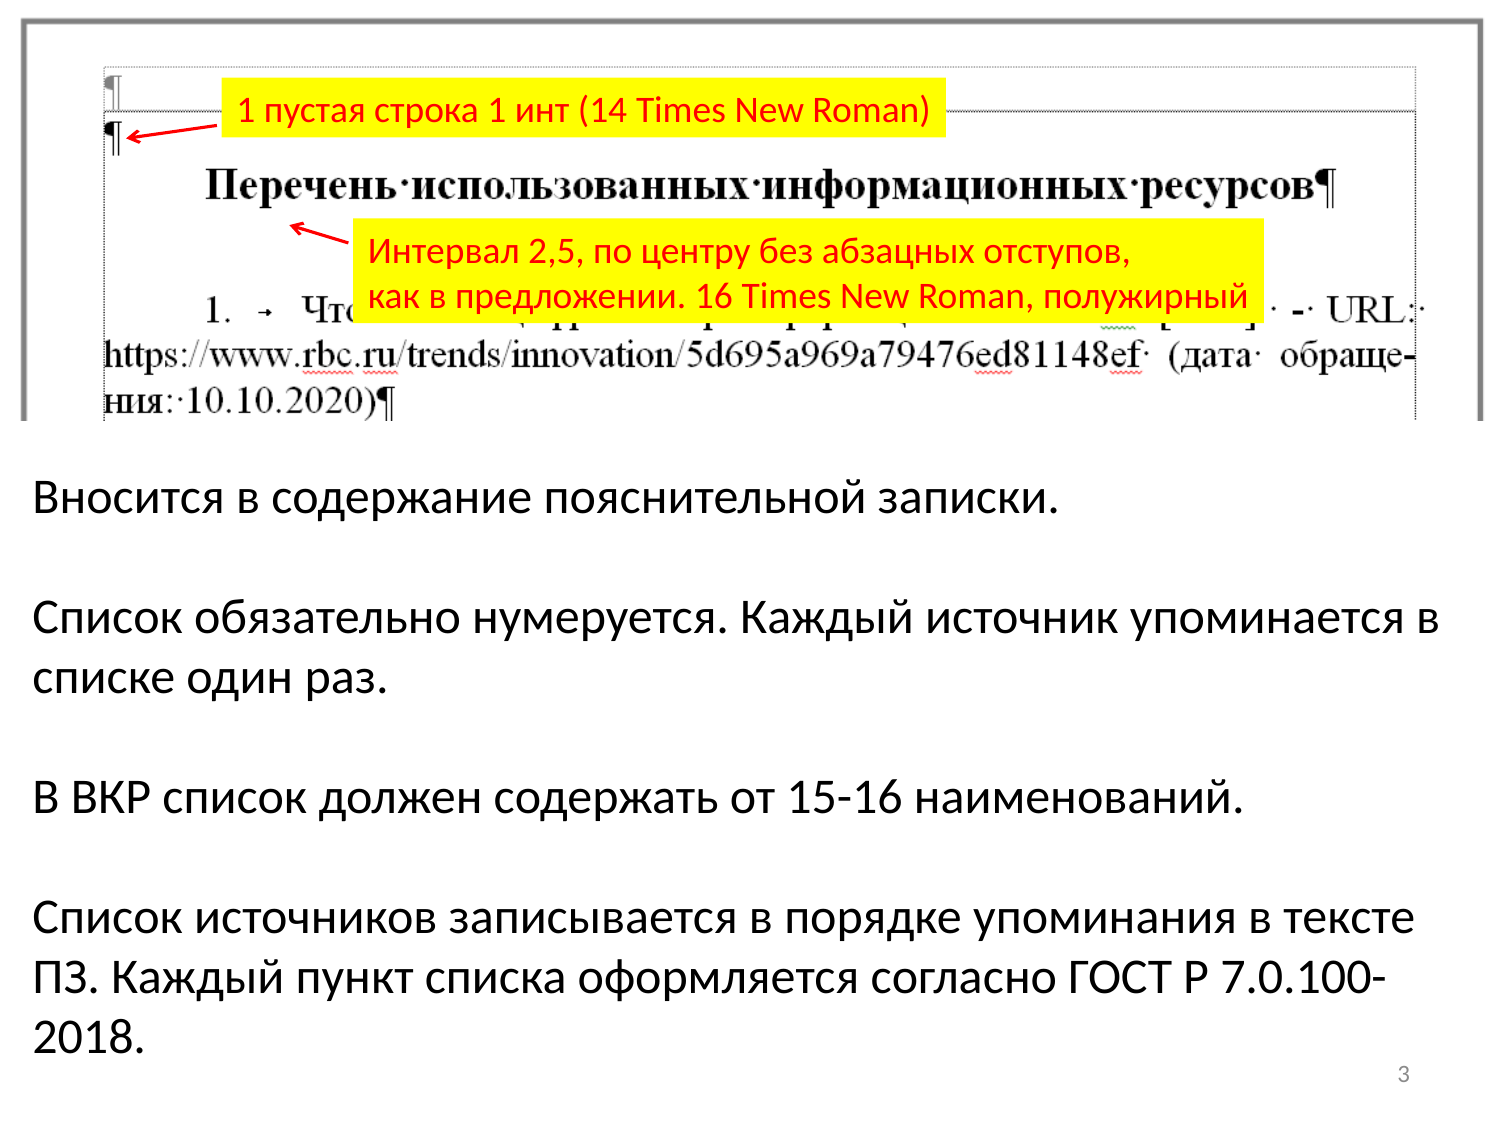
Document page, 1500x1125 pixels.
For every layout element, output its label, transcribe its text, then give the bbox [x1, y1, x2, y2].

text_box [125, 125, 218, 139]
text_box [288, 224, 349, 244]
slide_number 3 [1074, 1071, 1425, 1103]
picture [17, 13, 1495, 421]
text_box Вносится в содержание пояснительной записки. Список обязательно нумеруется. Каждый источник упоминается в списке один раз. В ВКР список должен содержать от 15-16 наименований. Список источников записывается в порядке упоминания в тексте ПЗ. Каждый пункт списка оформляется согласно ГОСТ Р 7.0.100-2018. [17, 456, 1483, 1071]
